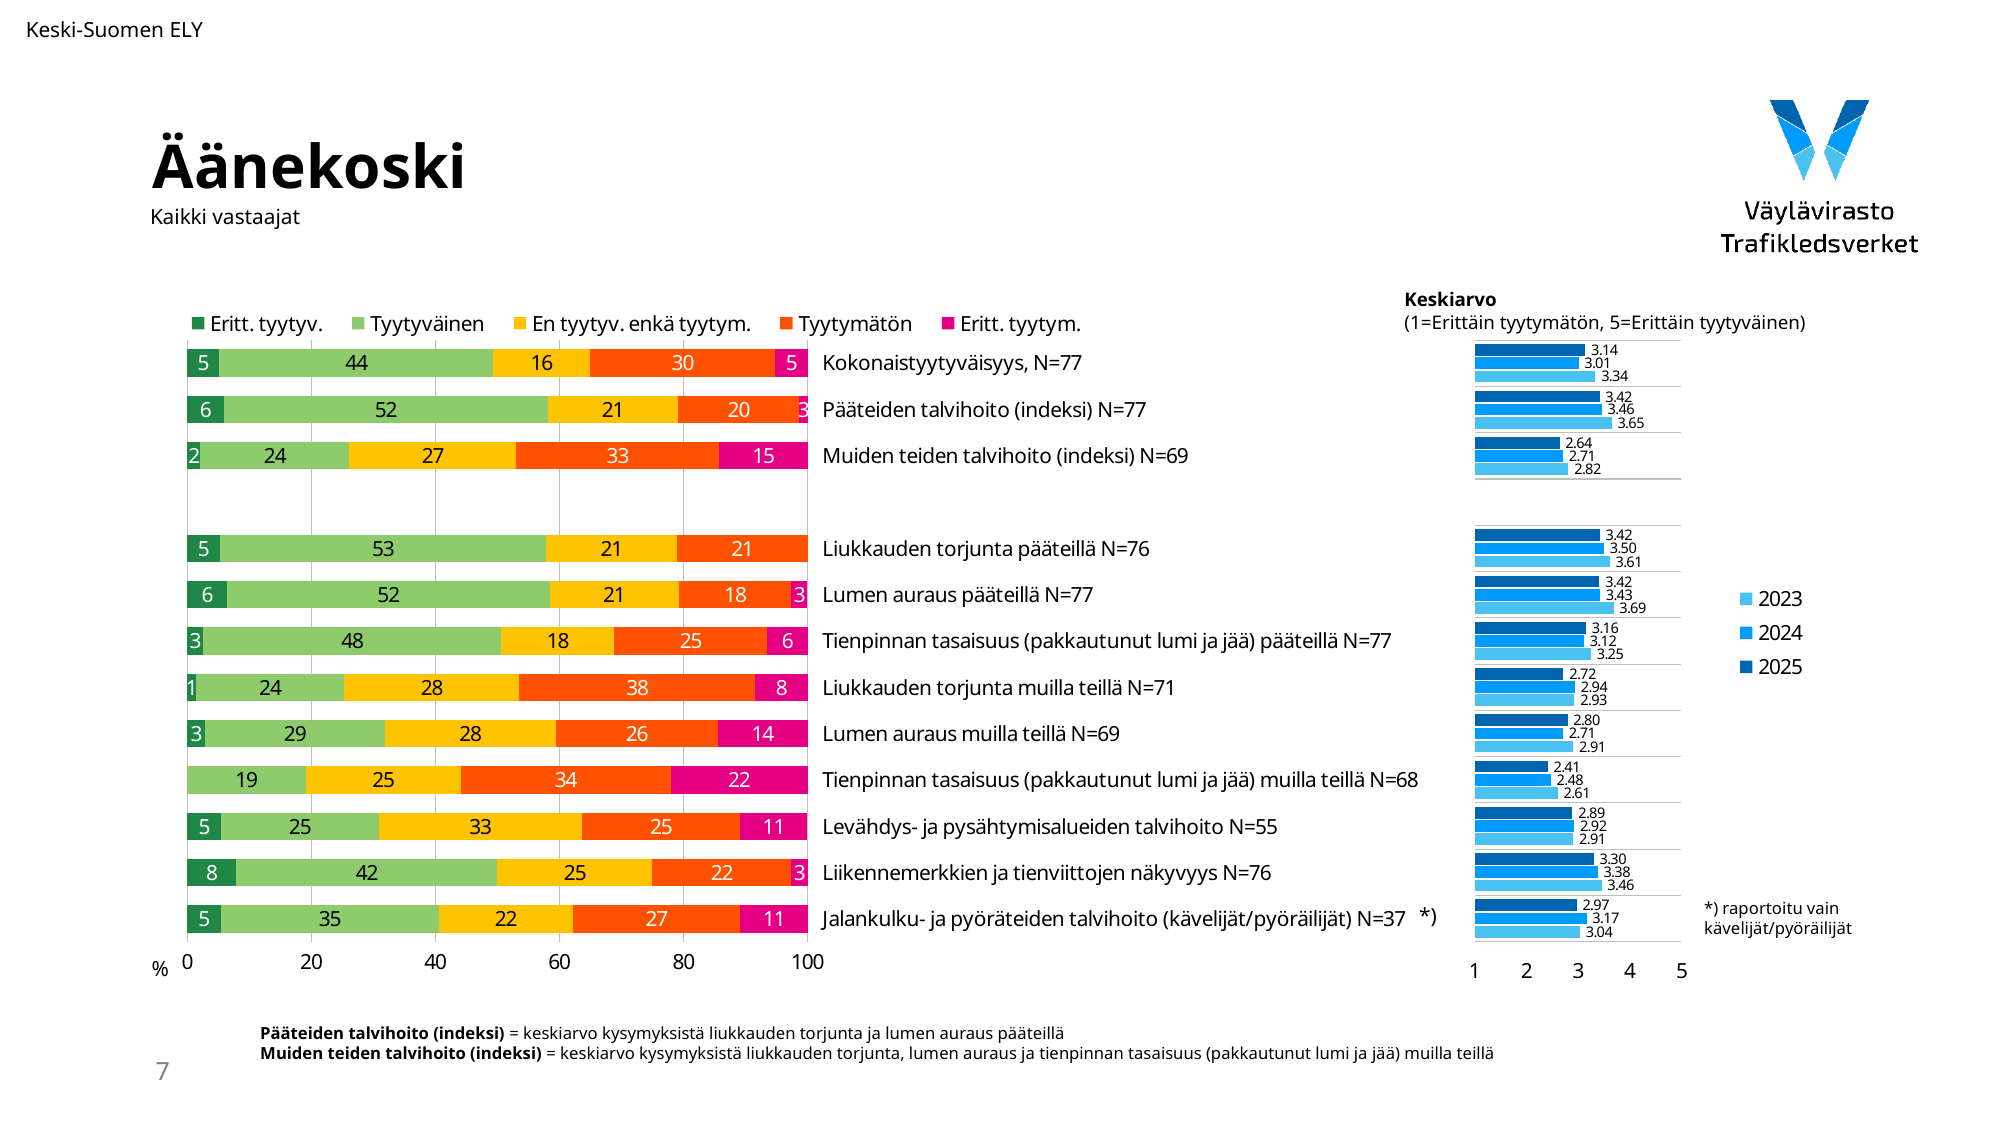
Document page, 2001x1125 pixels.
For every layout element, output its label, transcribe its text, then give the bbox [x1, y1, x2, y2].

chart [168, 281, 1822, 985]
text_box Keski-Suomen ELY [10, 9, 218, 50]
text_box % [136, 948, 184, 989]
text_box Pääteiden talvihoito (indeksi) = keskiarvo kysymyksistä liukkauden torjunta ja lumen auraus pääteillä Muiden teiden talvihoito (indeksi) = keskiarvo kysymyksistä liukkauden torjunta, lumen auraus ja tienpinnan tasaisuus (pakkautunut lumi ja jää) muilla teillä [245, 1015, 1520, 1094]
title Äänekoski [137, 59, 1555, 278]
footer [0, 1042, 675, 1103]
picture [1682, 62, 1958, 292]
text_box Keskiarvo (1=Erittäin tyytymätön, 5=Erittäin tyytyväinen) [1389, 280, 1826, 341]
text_box *) raportoitu vain kävelijät/pyöräilijät [1822, 890, 1868, 945]
text_box Kaikki vastaajat [135, 196, 315, 237]
